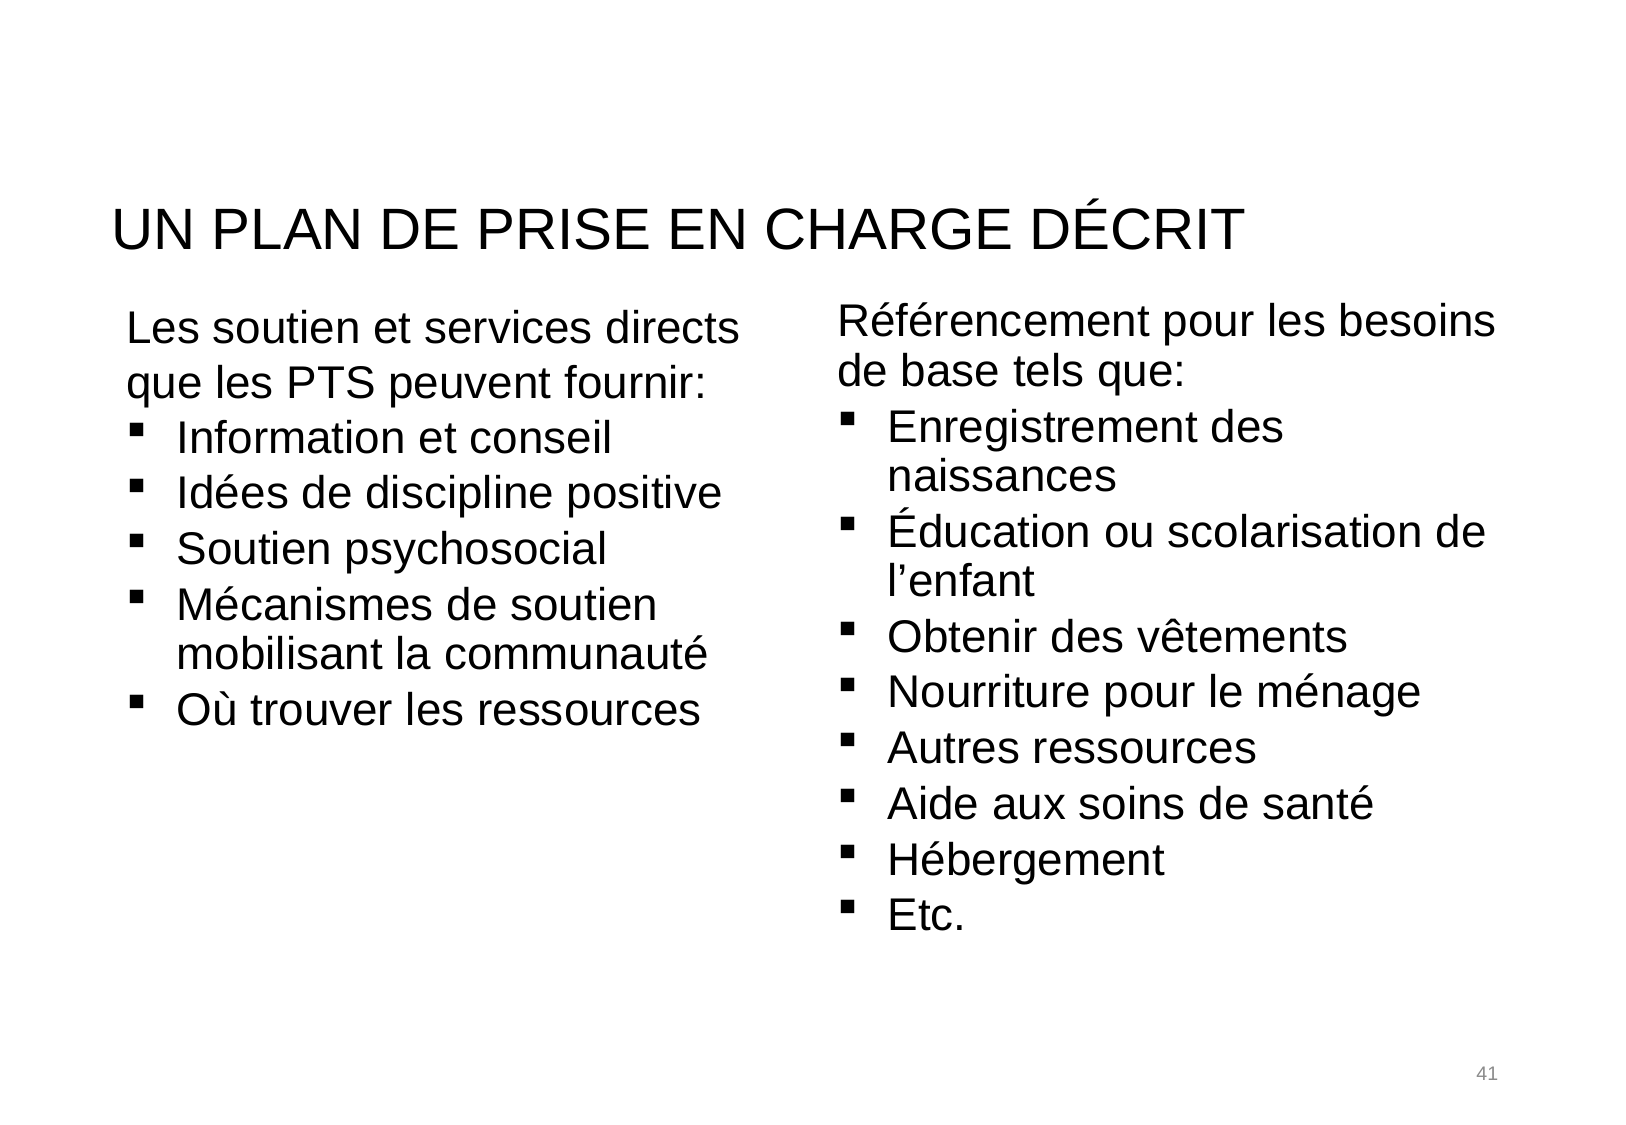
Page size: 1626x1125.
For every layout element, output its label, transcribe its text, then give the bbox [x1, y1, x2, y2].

list Les soutien et services directs que les PTS peuvent fournir: Information et conseil Idées de discipline positive Soutien psychosocial Mécanismes de soutien mobilisant la communauté Où trouver les ressources [111, 297, 803, 1014]
list Référencement pour les besoins de base tels que: Enregistrement des naissances Éducation ou scolarisation de l’enfant Obtenir des vêtements Nourriture pour le ménage Autres ressources Aide aux soins de santé Hébergement Etc. [822, 297, 1514, 1014]
slide_number 41 [1147, 1042, 1514, 1103]
title Un plan de prise en charge décrit [111, 59, 1514, 270]
